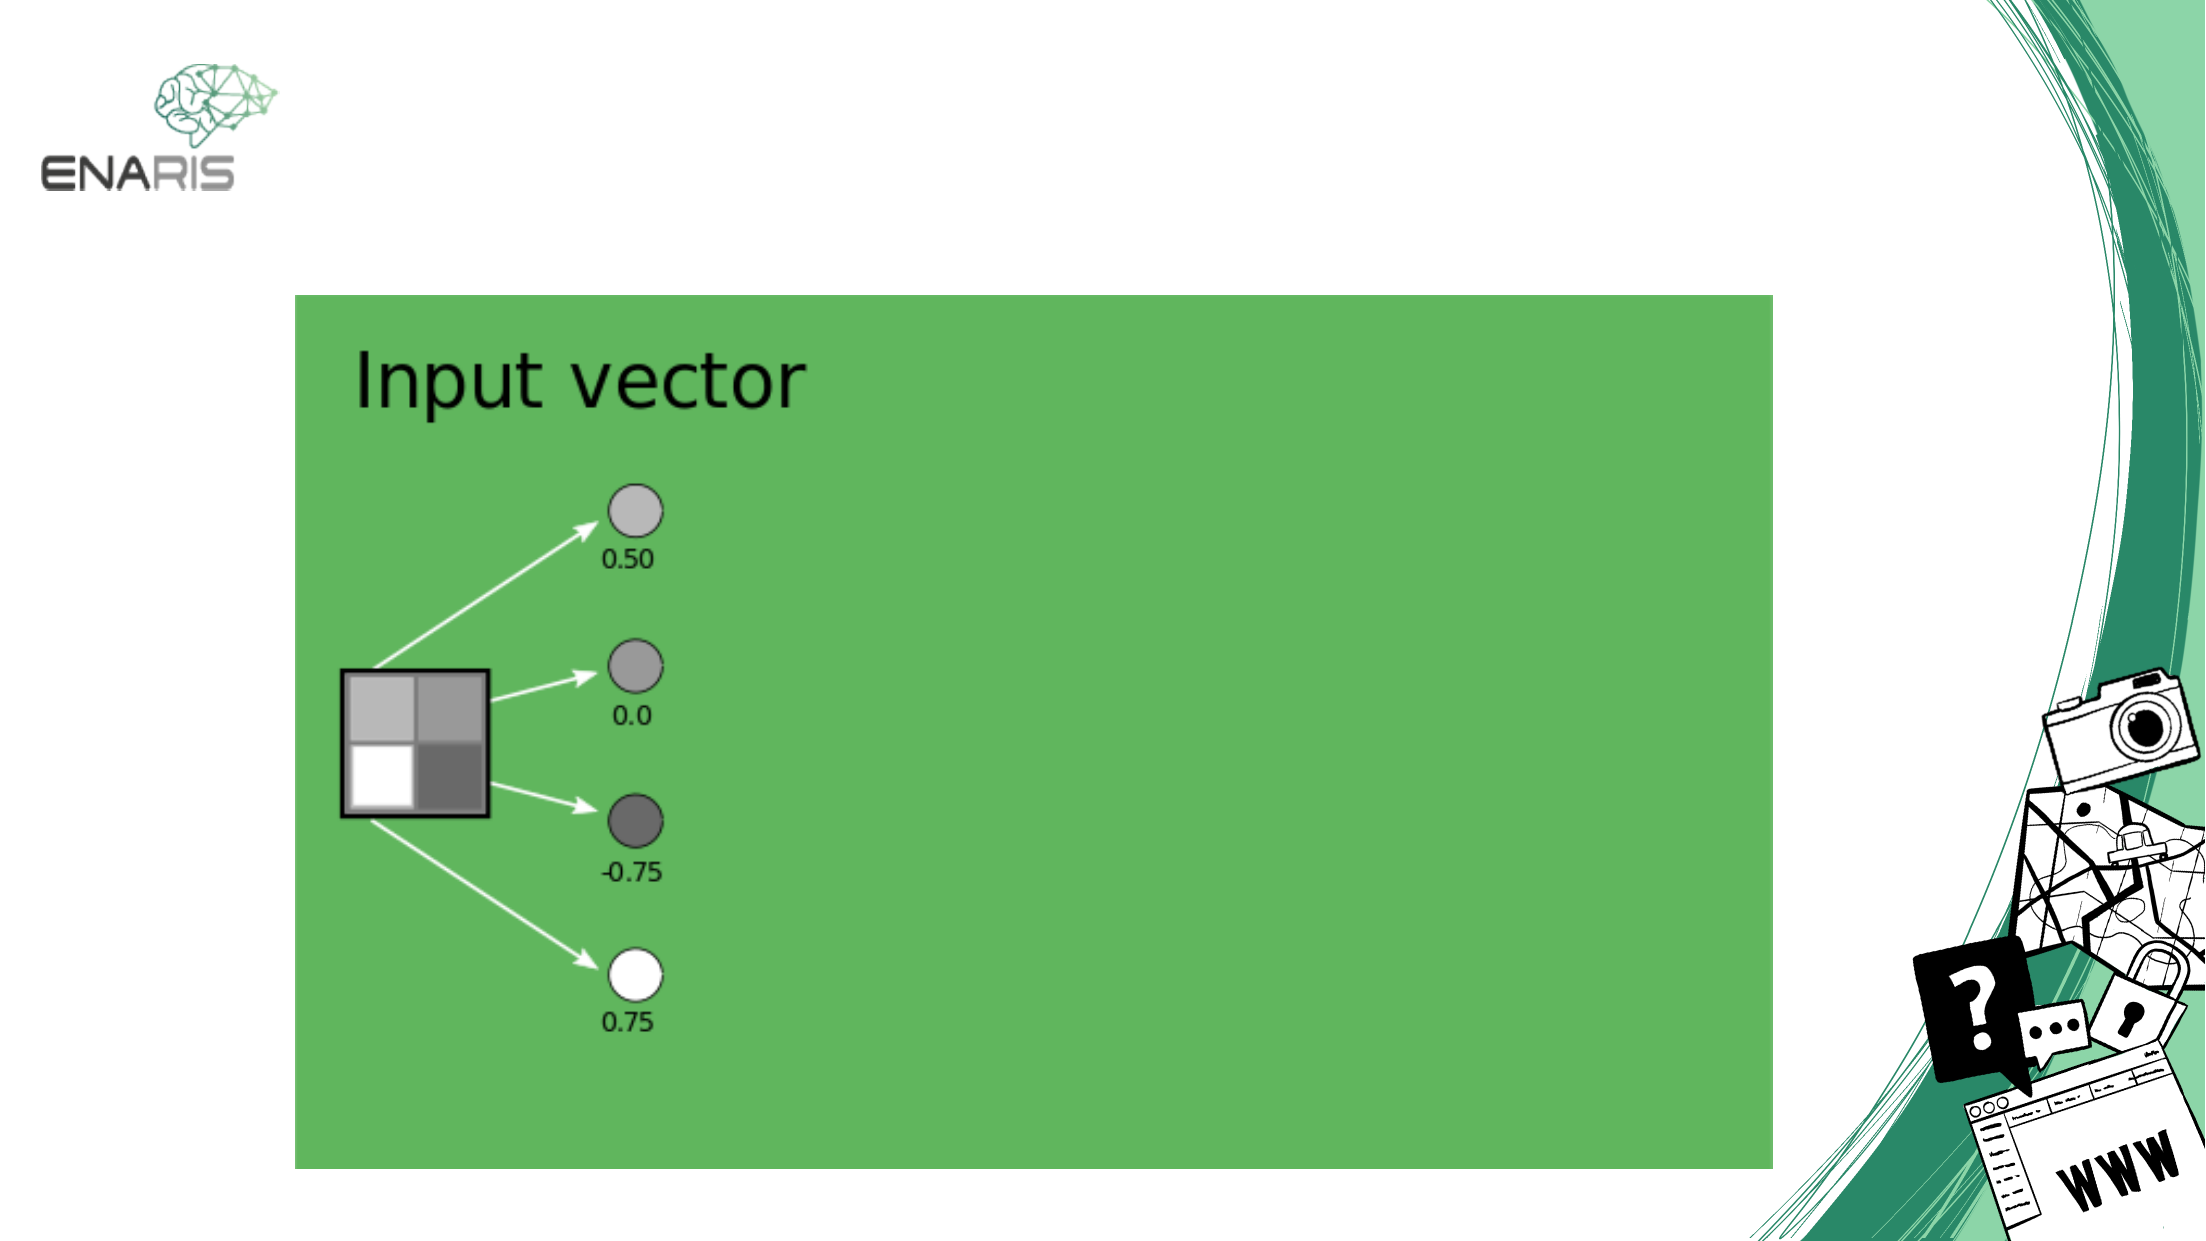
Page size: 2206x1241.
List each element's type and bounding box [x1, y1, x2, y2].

picture [41, 64, 280, 191]
picture [294, 0, 2205, 1241]
